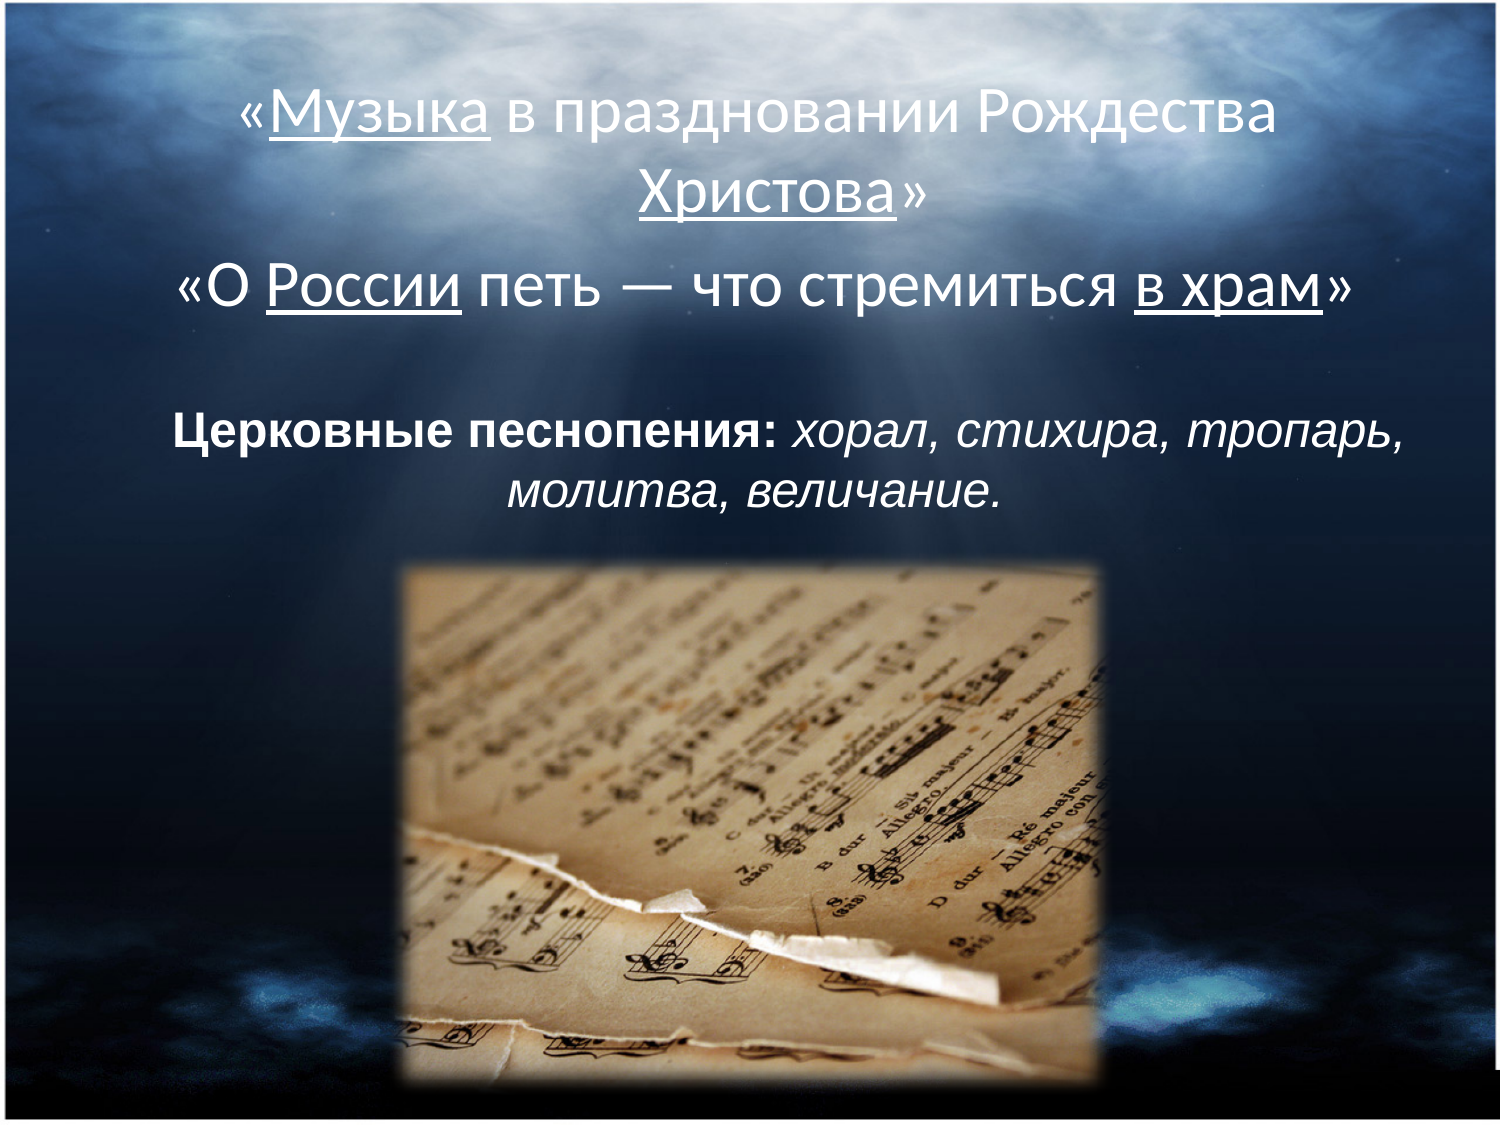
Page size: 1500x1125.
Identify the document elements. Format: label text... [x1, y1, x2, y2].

list «Музыка в праздновании Рождества Христова» «О России петь — что стремиться в храм» [82, 525, 1432, 801]
text_box Церковные песнопения: хорал, стихира, тропарь, молитва, величание. [46, 389, 1465, 525]
picture [0, 0, 1500, 1125]
list «Музыка в праздновании Рождества Христова» «О России петь — что стремиться в храм» [82, 58, 1432, 389]
